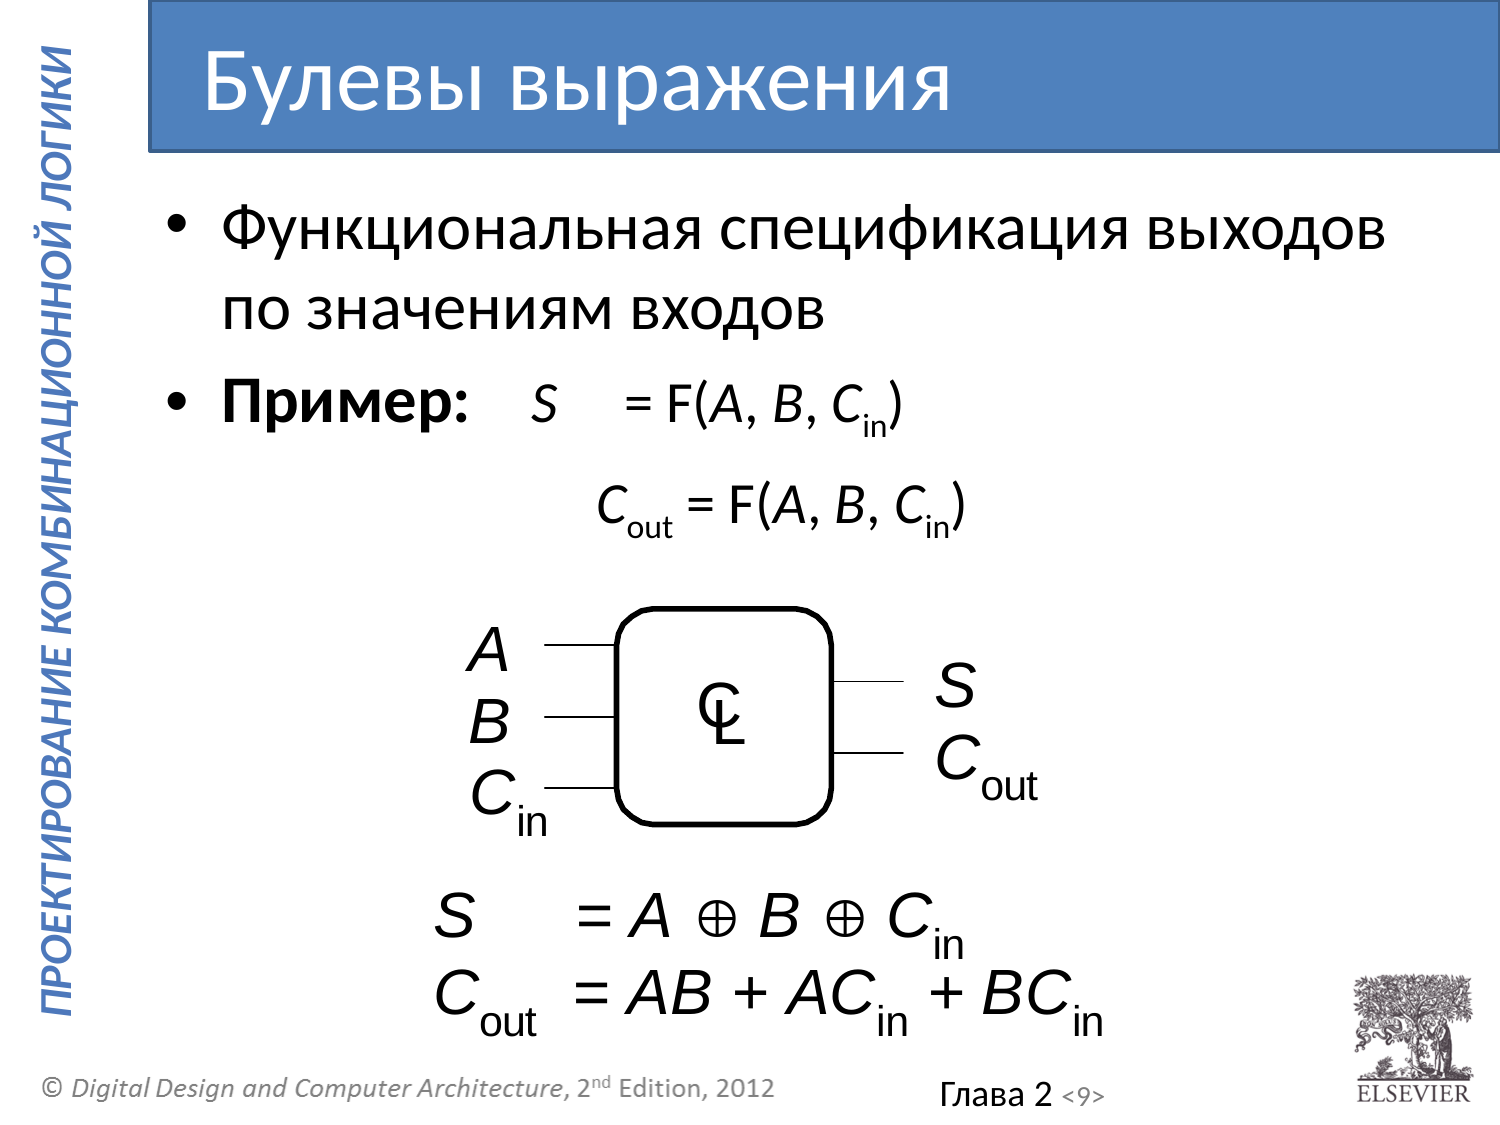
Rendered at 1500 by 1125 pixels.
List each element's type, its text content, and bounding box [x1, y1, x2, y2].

list Функциональная спецификация выходов по значениям входов Пример: S = F(A, B, Cin) Cout = F(A, B, Cin) [150, 174, 1425, 988]
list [387, 559, 1168, 1063]
picture [0, 0, 1500, 1125]
text_box Булевы выражения [187, 11, 1488, 136]
